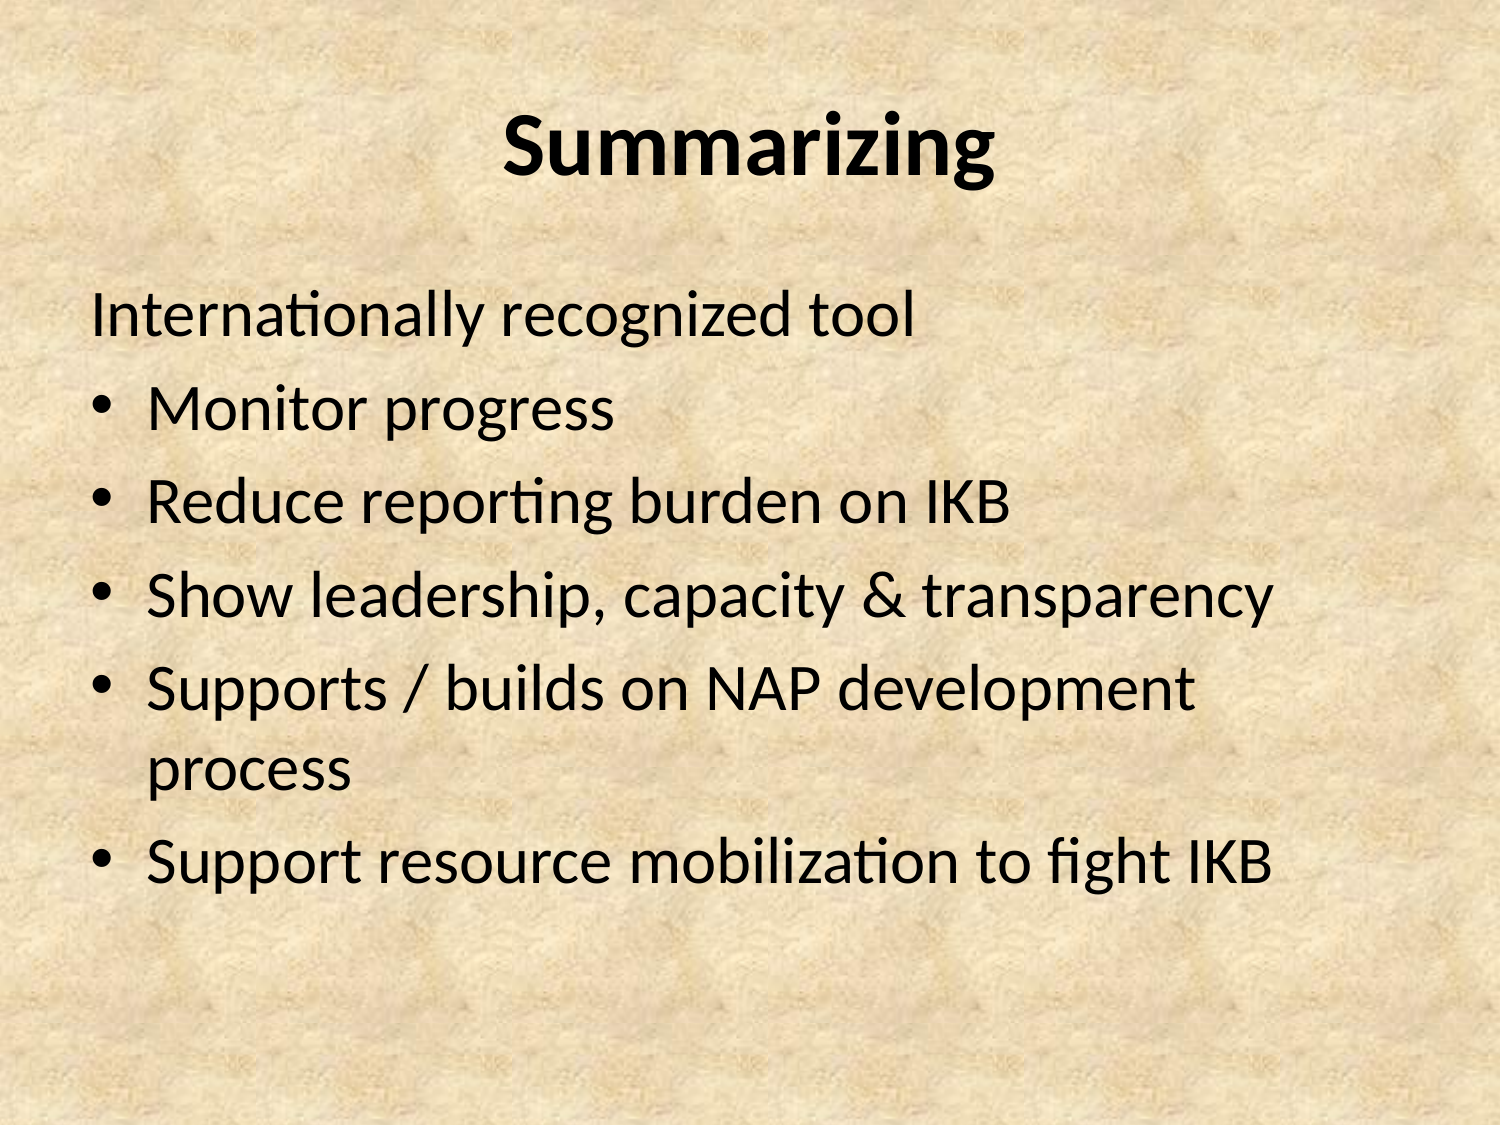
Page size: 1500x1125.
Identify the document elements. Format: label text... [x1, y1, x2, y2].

title Summarizing [75, 45, 1425, 233]
list Internationally recognized tool Monitor progress Reduce reporting burden on IKB Show leadership, capacity & transparency Supports / builds on NAP development process Support resource mobilization to fight IKB [75, 262, 1425, 1005]
picture [0, 0, 1500, 1125]
